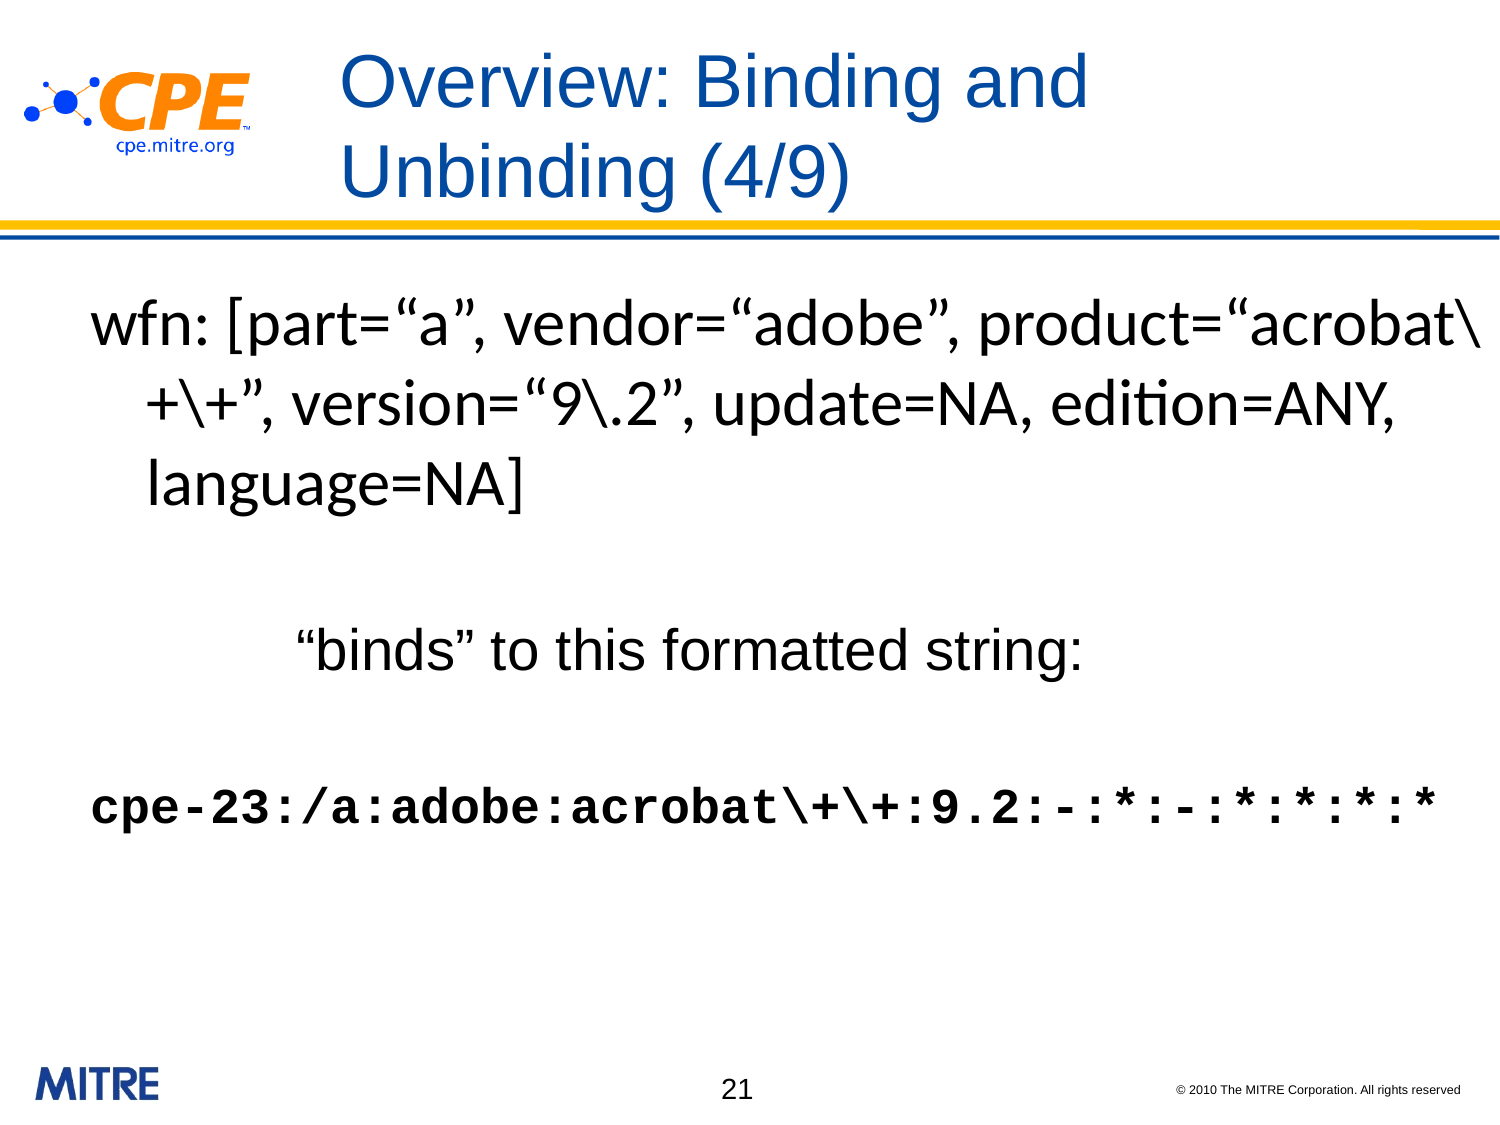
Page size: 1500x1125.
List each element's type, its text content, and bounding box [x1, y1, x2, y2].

title Overview: Binding and Unbinding (4/9) [324, 44, 1438, 201]
picture [30, 1064, 163, 1106]
picture [24, 72, 250, 156]
slide_number 21 [562, 1062, 913, 1113]
list wfn: [part=“a”, vendor=“adobe”, product=“acrobat\+\+”, version=“9\.2”, update=NA, edition=ANY, language=NA] “binds” to this formatted string: cpe-23:/a:adobe:acrobat\+\+:9.2:-:*:-:*:*:*:* [74, 271, 1500, 990]
